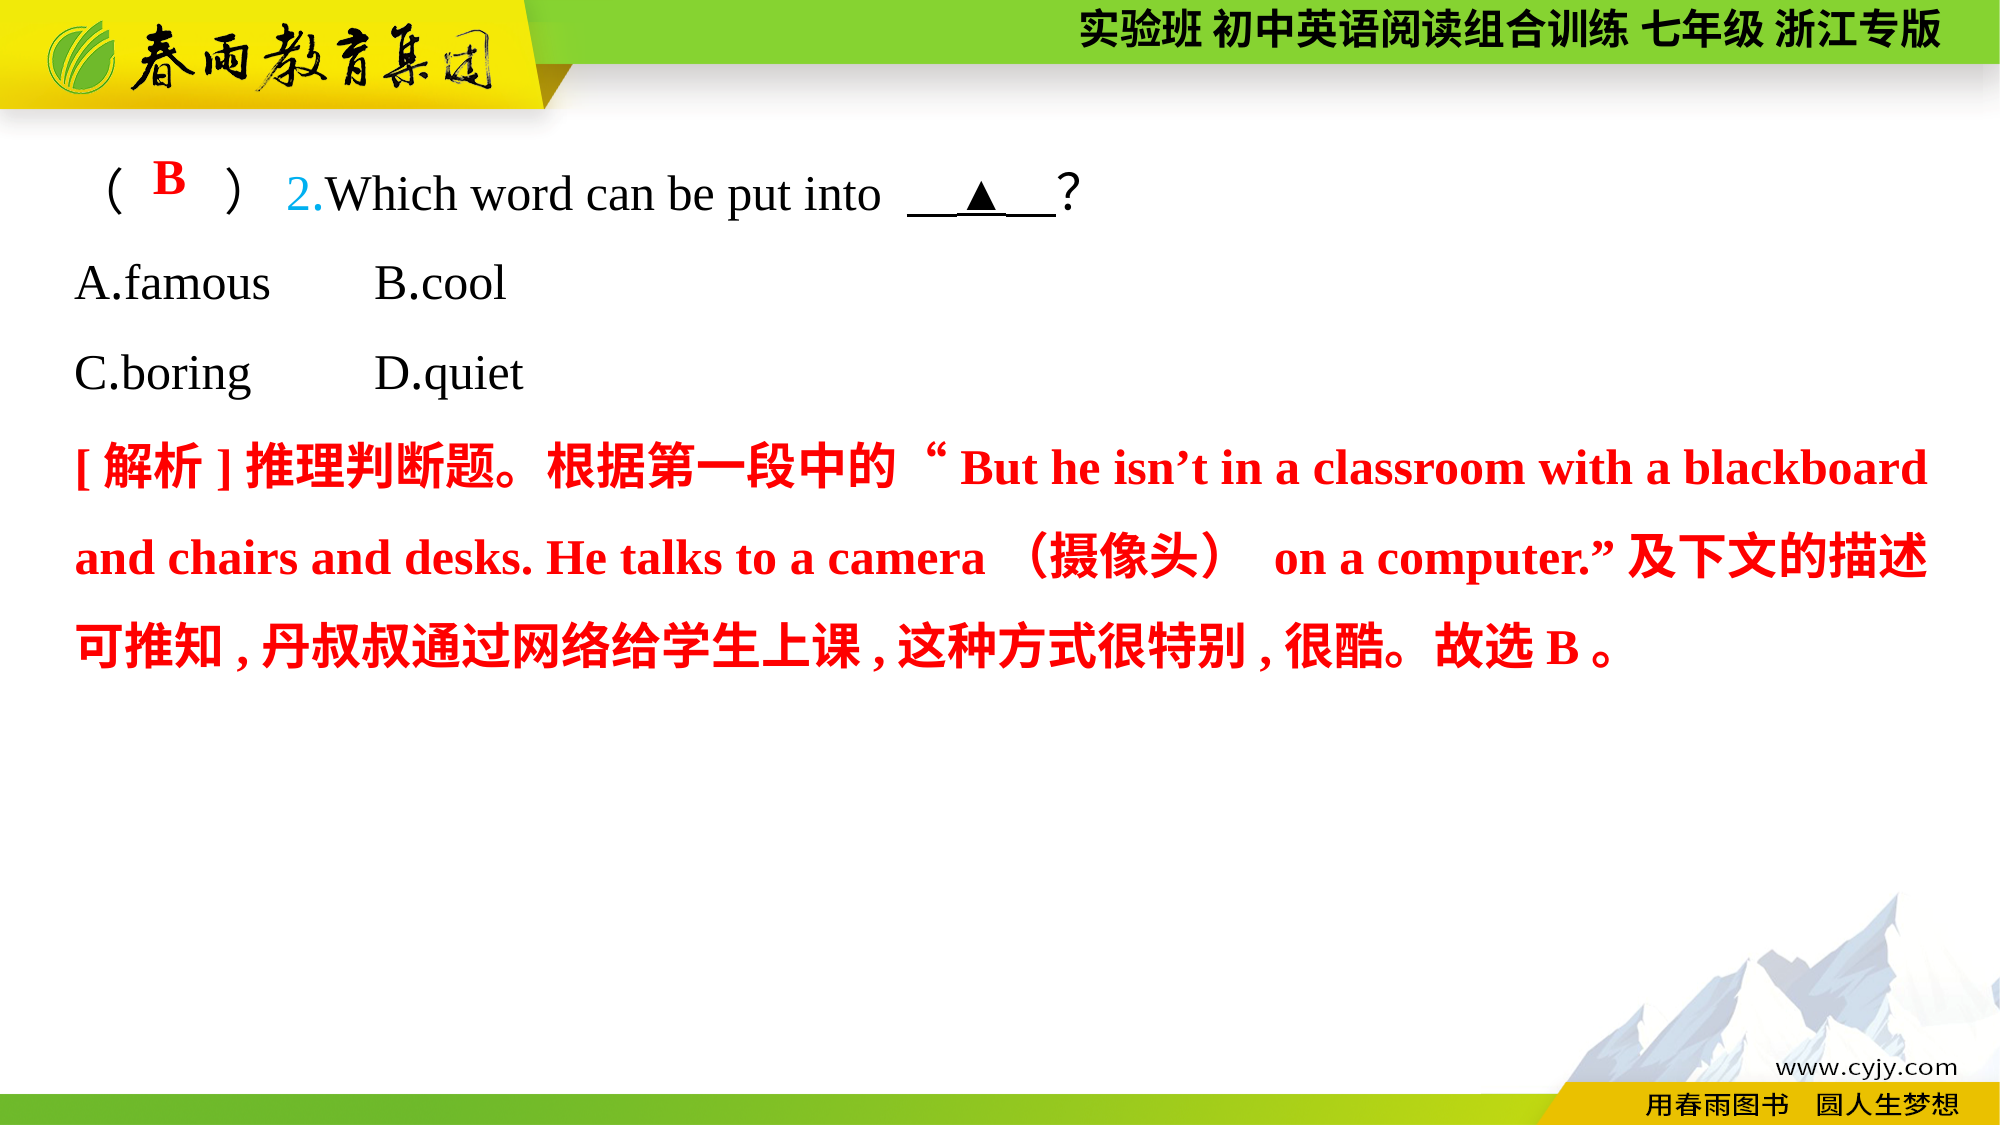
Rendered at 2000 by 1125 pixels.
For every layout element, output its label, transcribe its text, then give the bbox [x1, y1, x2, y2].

text_box B [138, 137, 202, 212]
picture [0, 0, 2000, 1125]
list （ ）2.Which word can be put into ▲ ？ A.famous B.cool C.boring D.quiet [59, 122, 1944, 397]
text_box [解析]推理判断题。根据第一段中的“But he isn’t in a classroom with a blackboard and chairs and desks. He talks to a camera（摄像头） on a computer.”及下文的描述可推知,丹叔叔通过网络给学生上课,这种方式很特别,很酷。故选B。 [59, 397, 1944, 682]
